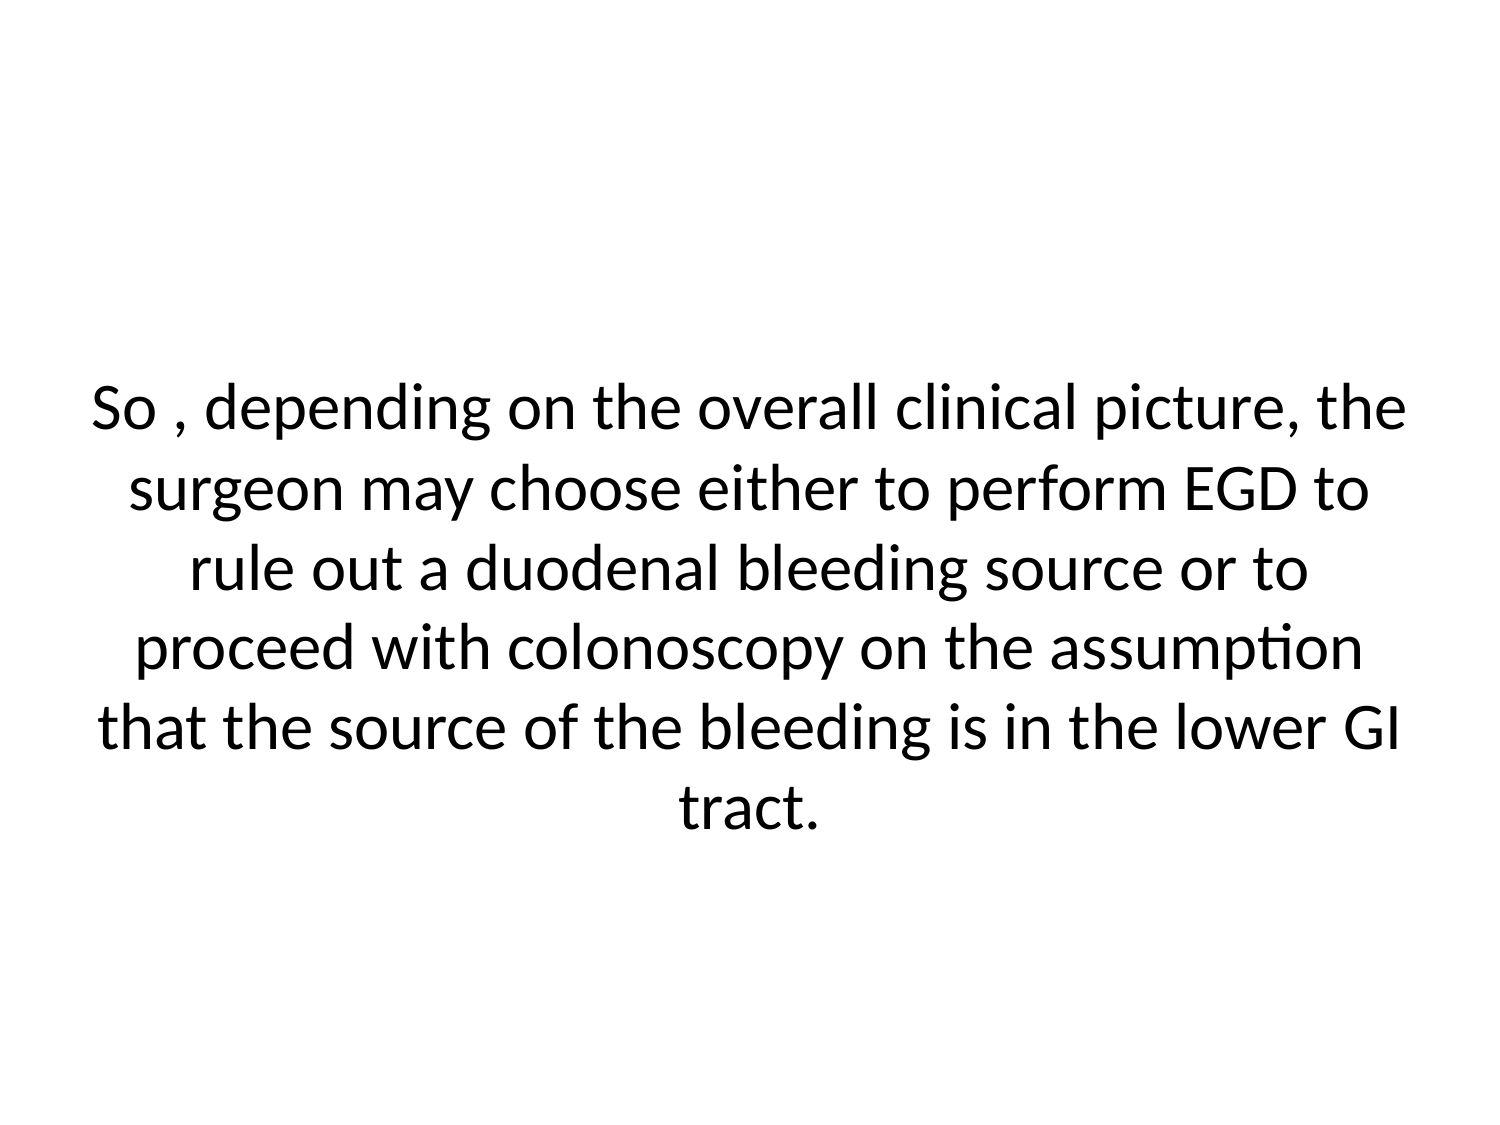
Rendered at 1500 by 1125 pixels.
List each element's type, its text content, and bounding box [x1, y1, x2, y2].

list So , depending on the overall clinical picture, the surgeon may choose either to perform EGD to rule out a duodenal bleeding source or to proceed with colonoscopy on the assumption that the source of the bleeding is in the lower GI tract. [75, 262, 1425, 1005]
